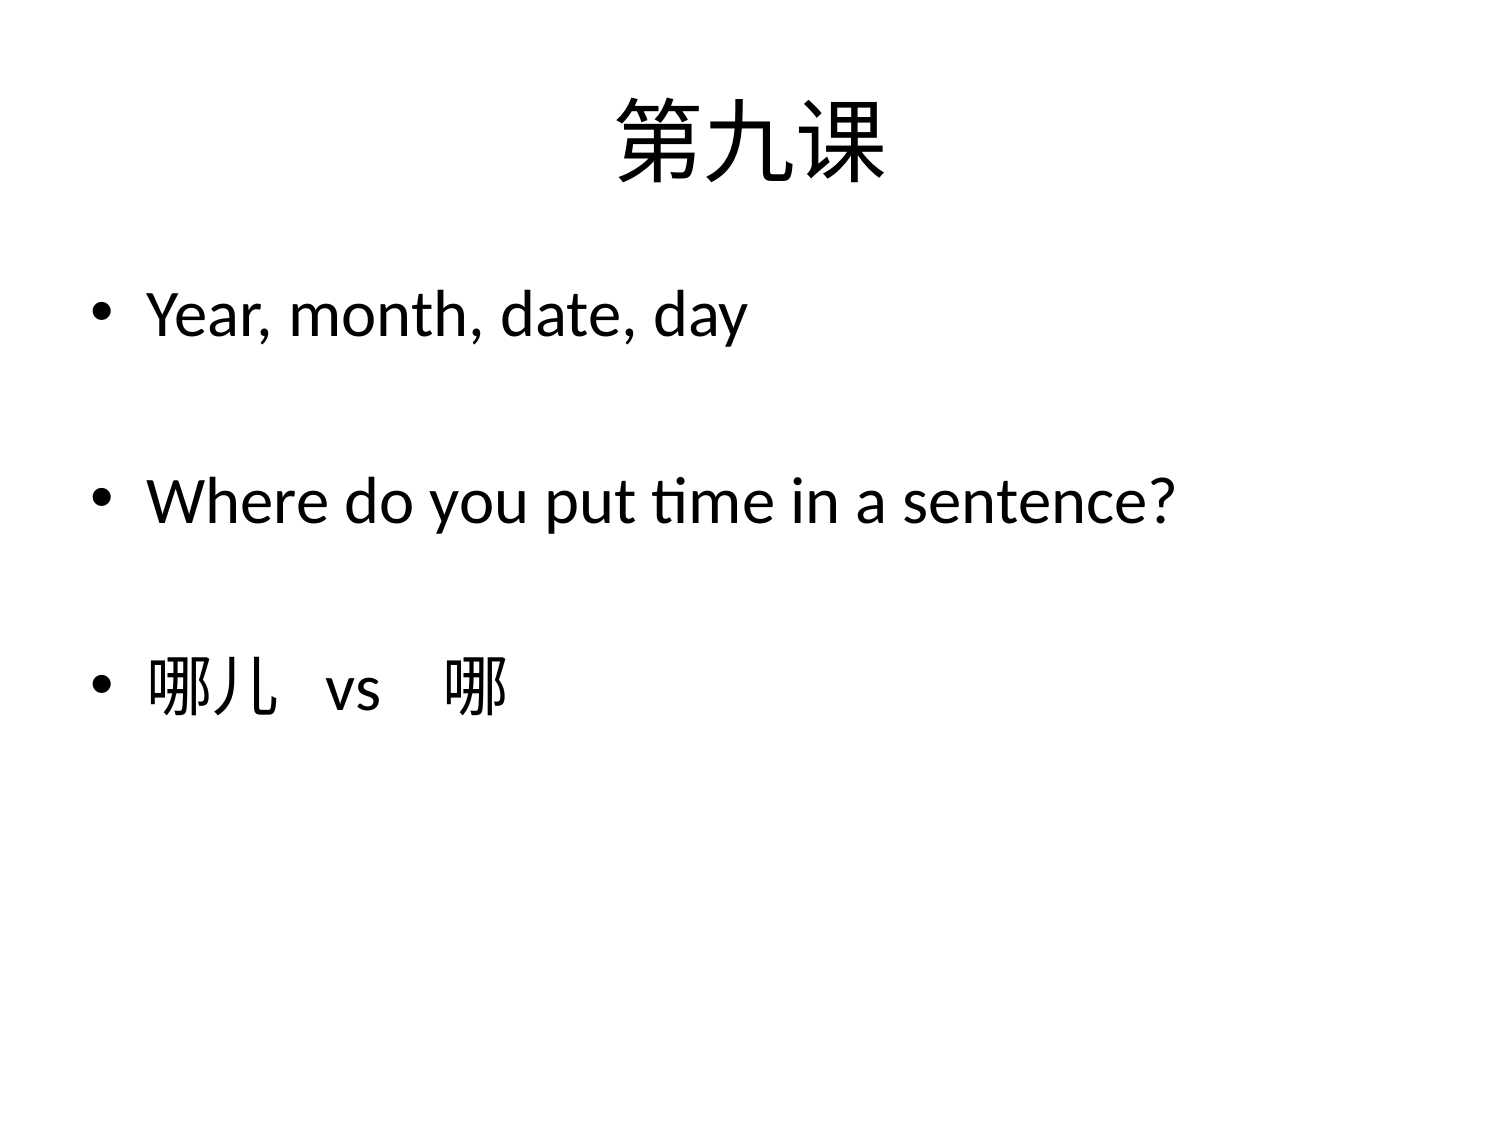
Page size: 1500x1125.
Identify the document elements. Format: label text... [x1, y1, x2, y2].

list Year, month, date, day Where do you put time in a sentence? 哪儿 vs 哪 [75, 262, 1425, 1005]
title 第九课 [75, 45, 1425, 233]
